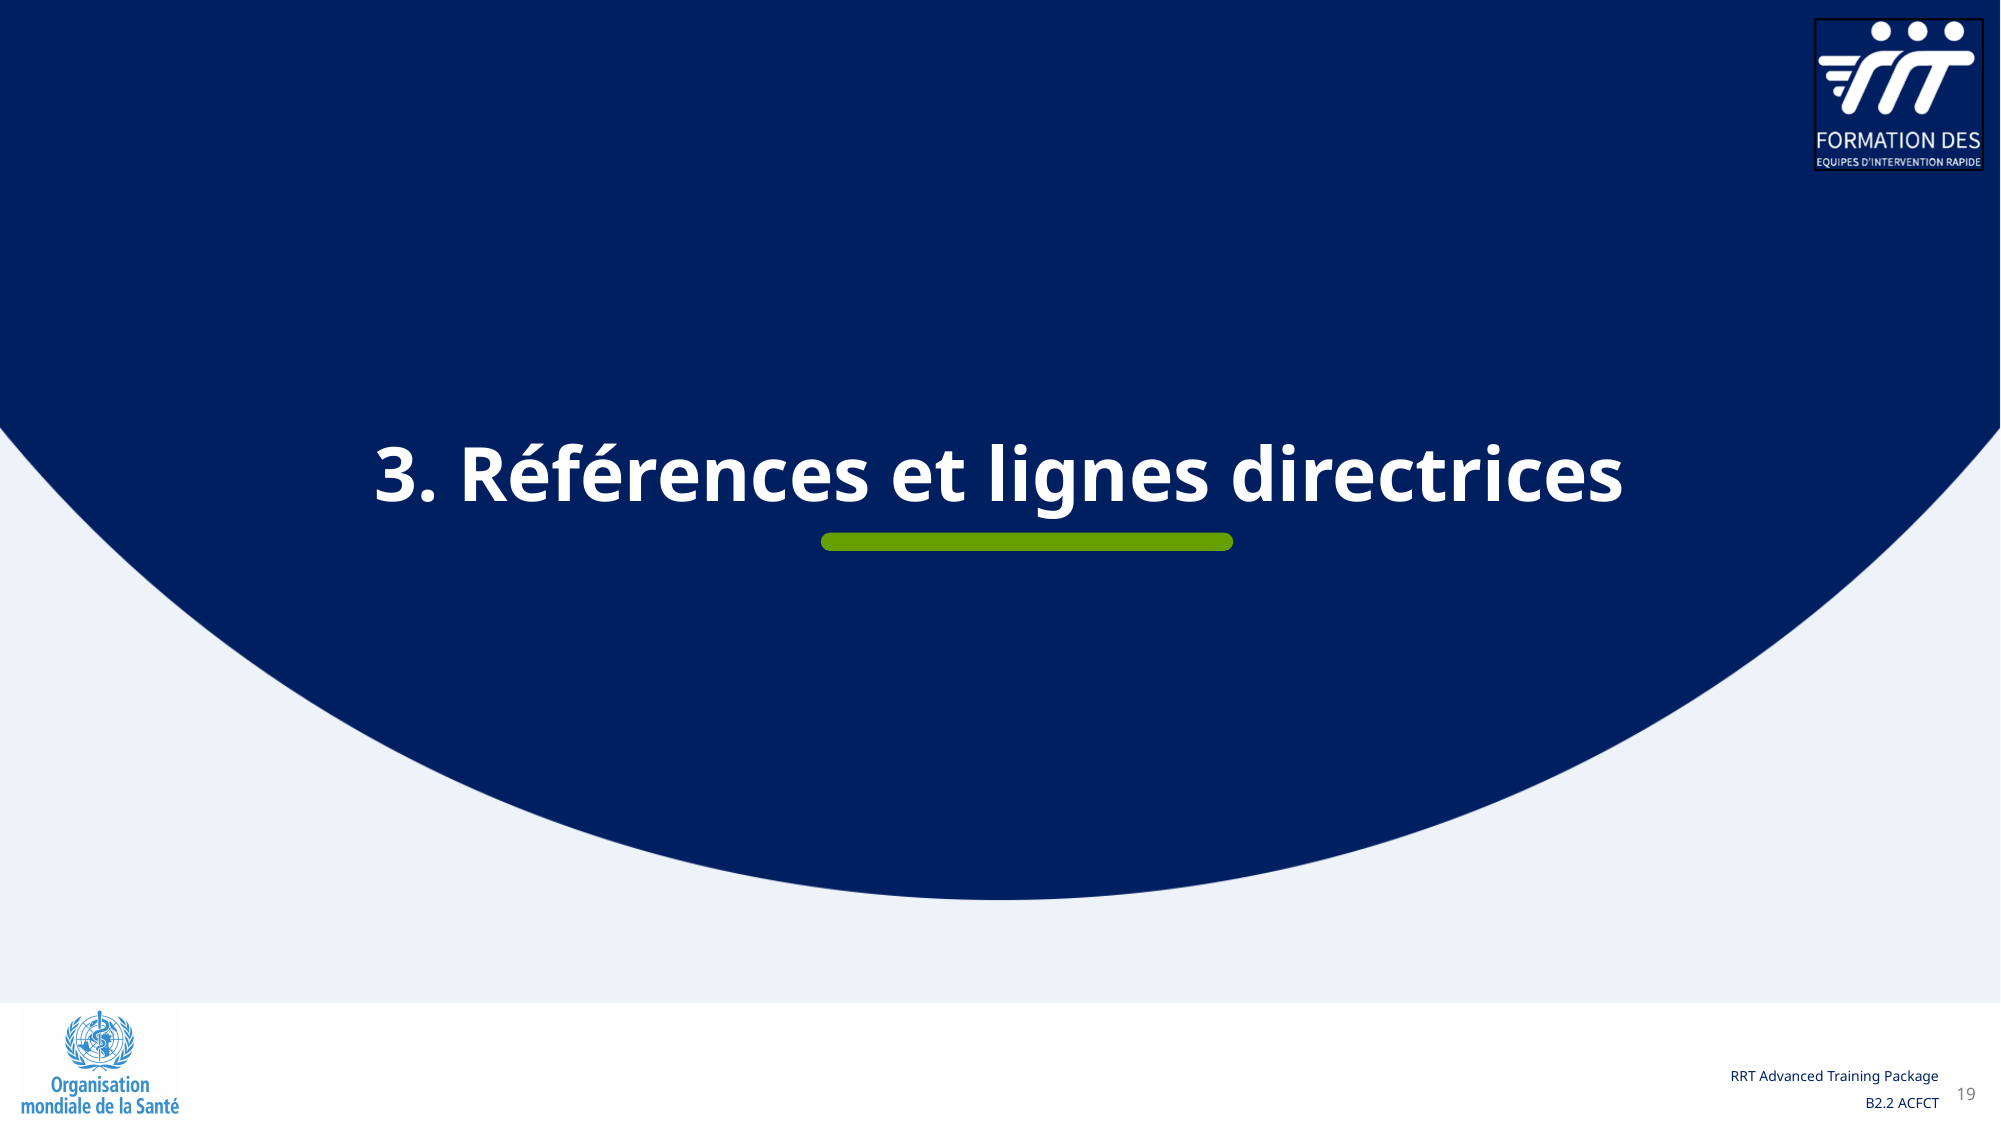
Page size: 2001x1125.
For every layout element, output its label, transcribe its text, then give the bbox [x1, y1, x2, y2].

picture [0, 0, 2001, 1003]
list 3. Références et lignes directrices [68, 322, 1932, 631]
picture [20, 1009, 180, 1115]
